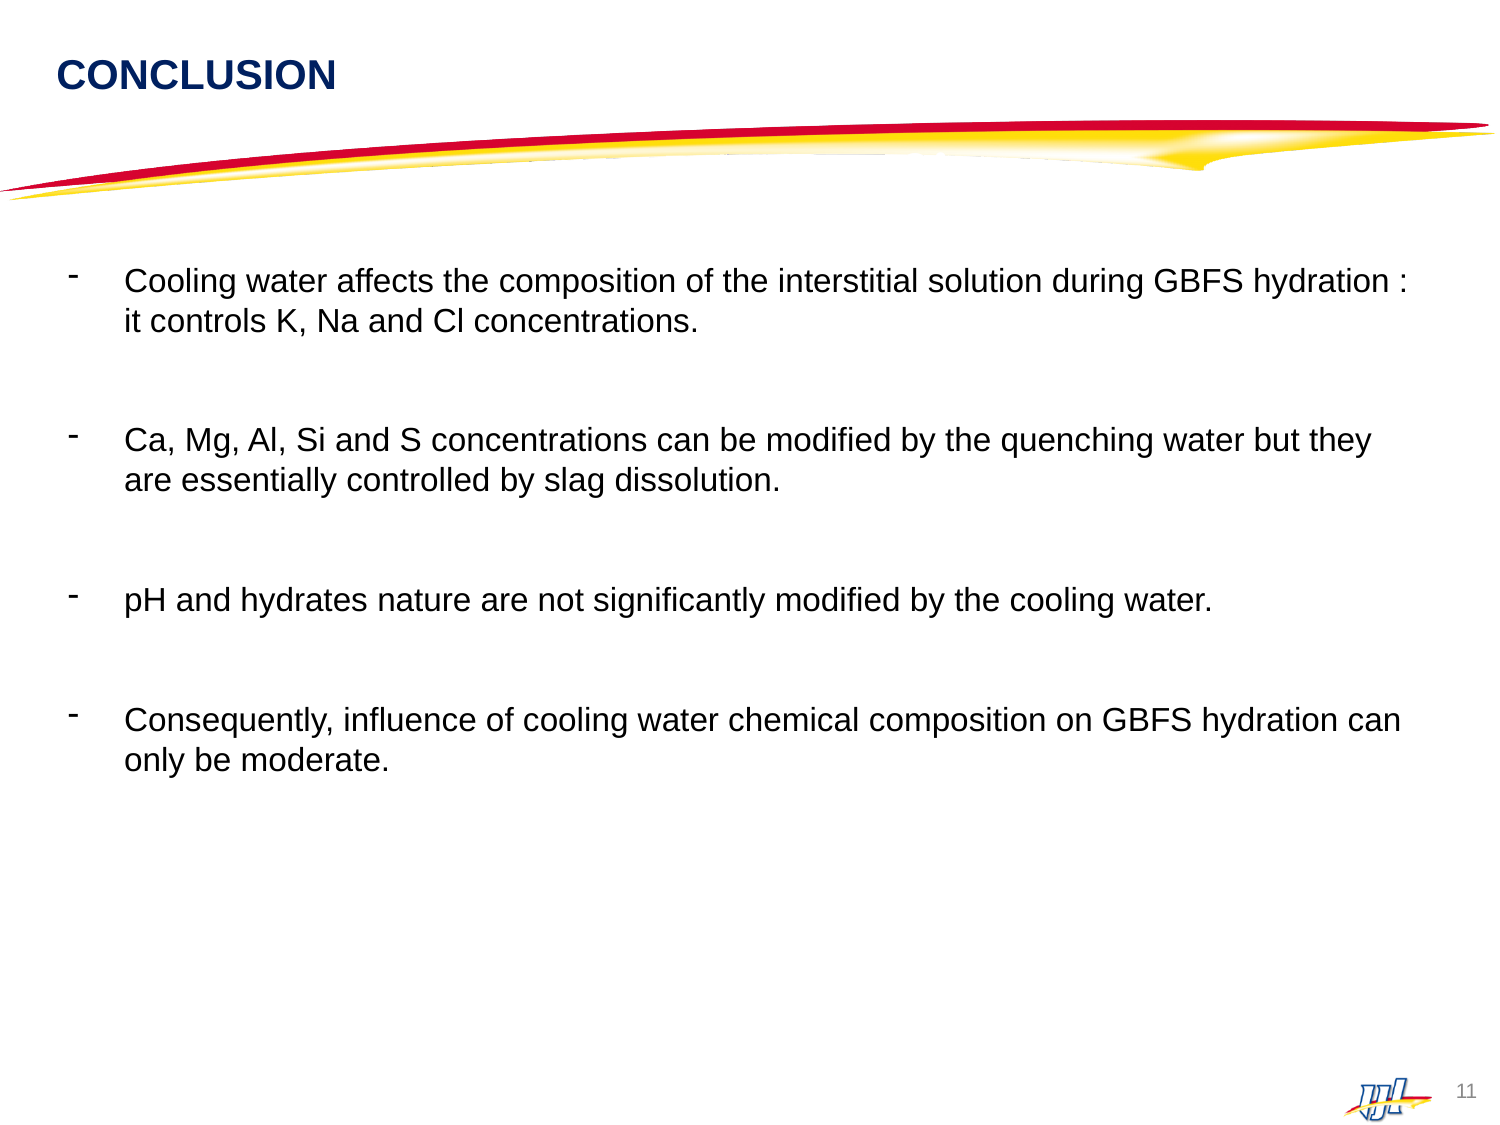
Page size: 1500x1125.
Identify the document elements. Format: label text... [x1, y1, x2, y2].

text_box BF1B – 28j – W/S = 0.3 [580, 125, 1080, 251]
title CONCLUSION [41, 18, 1317, 127]
slide_number 11 [1142, 1070, 1493, 1125]
picture [0, 119, 580, 201]
text_box Cooling water affects the composition of the interstitial solution during GBFS hydration : it controls K, Na and Cl concentrations. Ca, Mg, Al, Si and S concentrations can be modified by the quenching water but they are essentially controlled by slag dissolution. pH and hydrates nature are not significantly modified by the cooling water. Consequently, influence of cooling water chemical composition on GBFS hydration can only be moderate. [53, 251, 1436, 826]
picture [1080, 119, 1500, 201]
